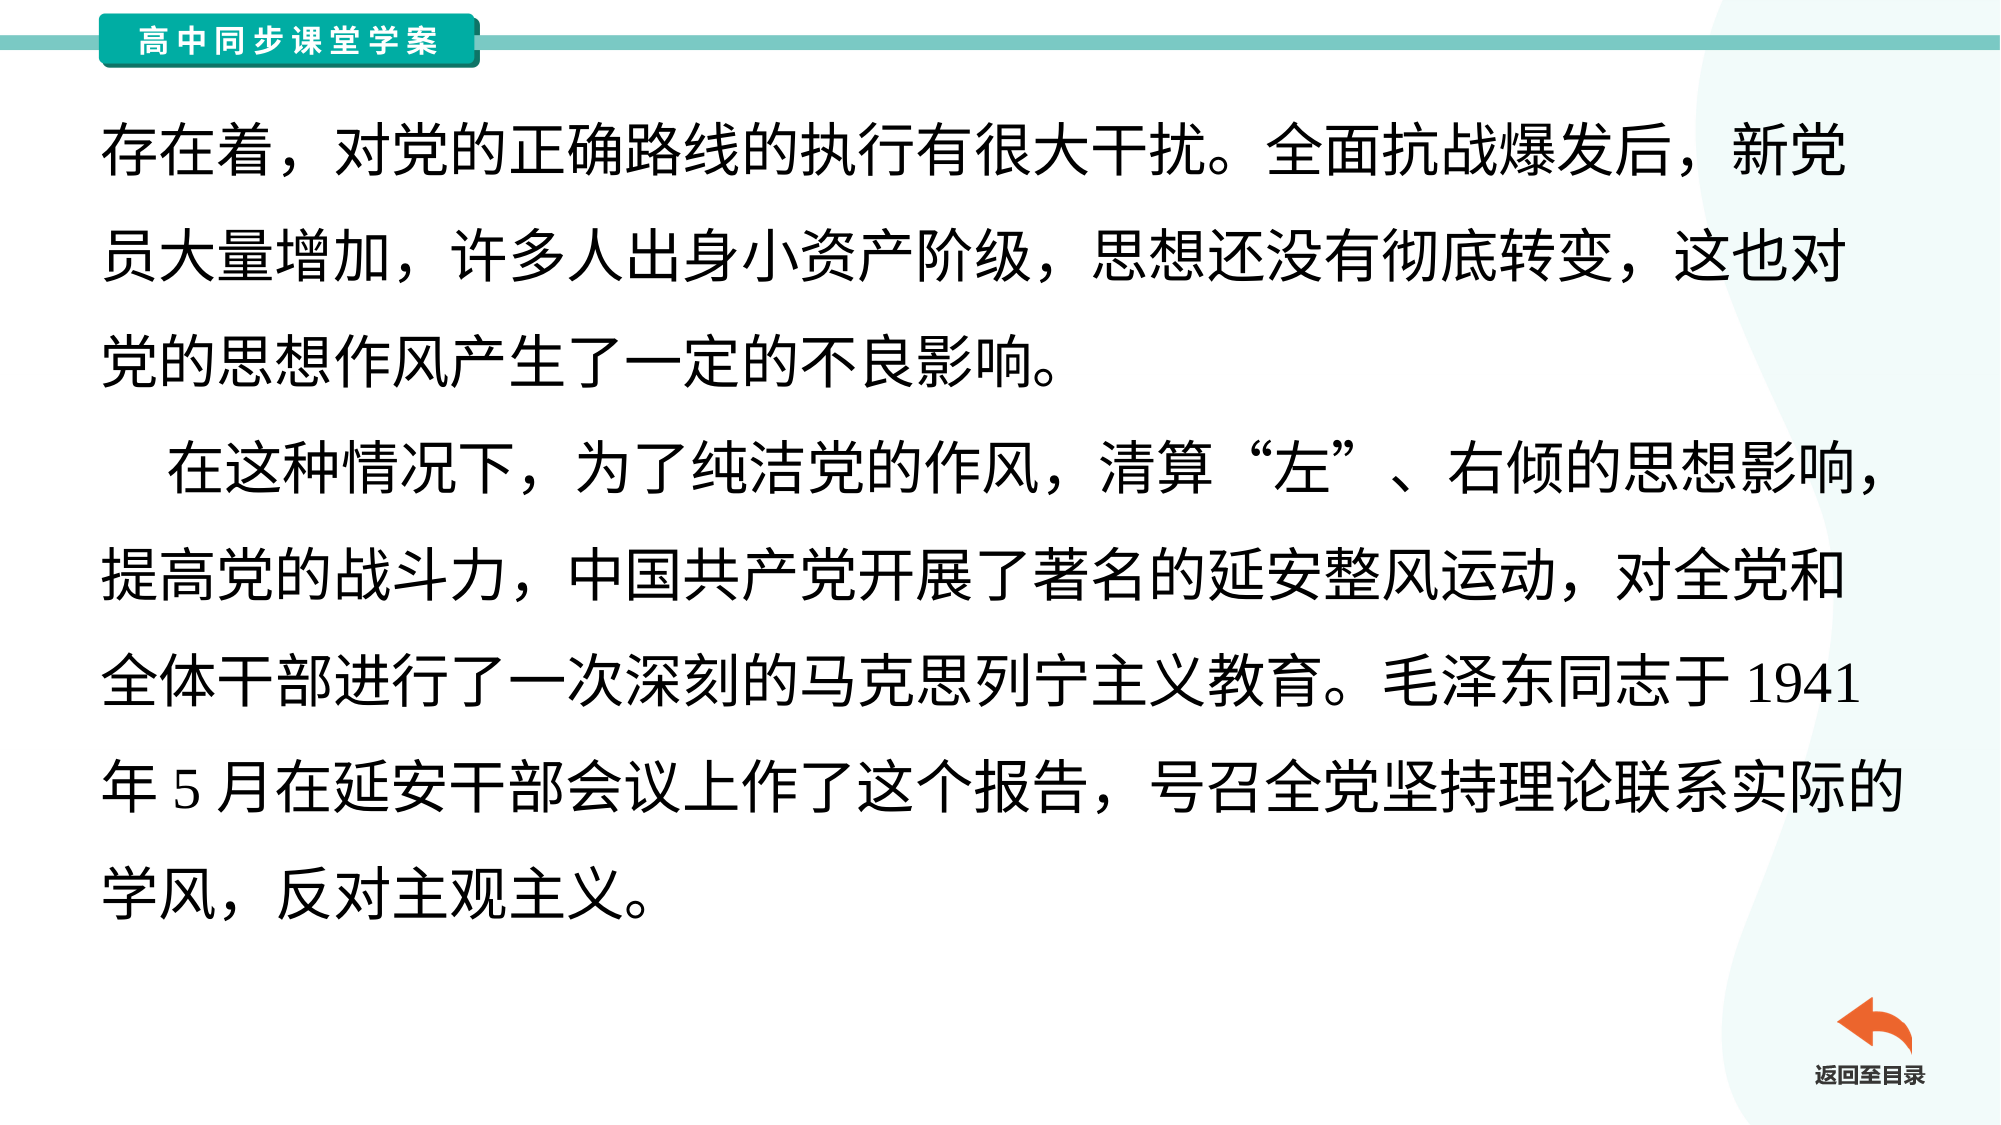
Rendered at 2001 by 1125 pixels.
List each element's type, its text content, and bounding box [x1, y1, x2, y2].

text_box 存在着，对党的正确路线的执行有很大干扰。全面抗战爆发后，新党 员大量增加，许多人出身小资产阶级，思想还没有彻底转变，这也对 党的思想作风产生了一定的不良影响。 在这种情况下，为了纯洁党的作风，清算“左”、右倾的思想影响， 提高党的战斗力，中国共产党开展了著名的延安整风运动，对全党和 全体干部进行了一次深刻的马克思列宁主义教育。毛泽东同志于1941 年5月在延安干部会议上作了这个报告，号召全党坚持理论联系实际的 学风，反对主观主义。 [100, 76, 1899, 927]
picture [0, 0, 2000, 1125]
